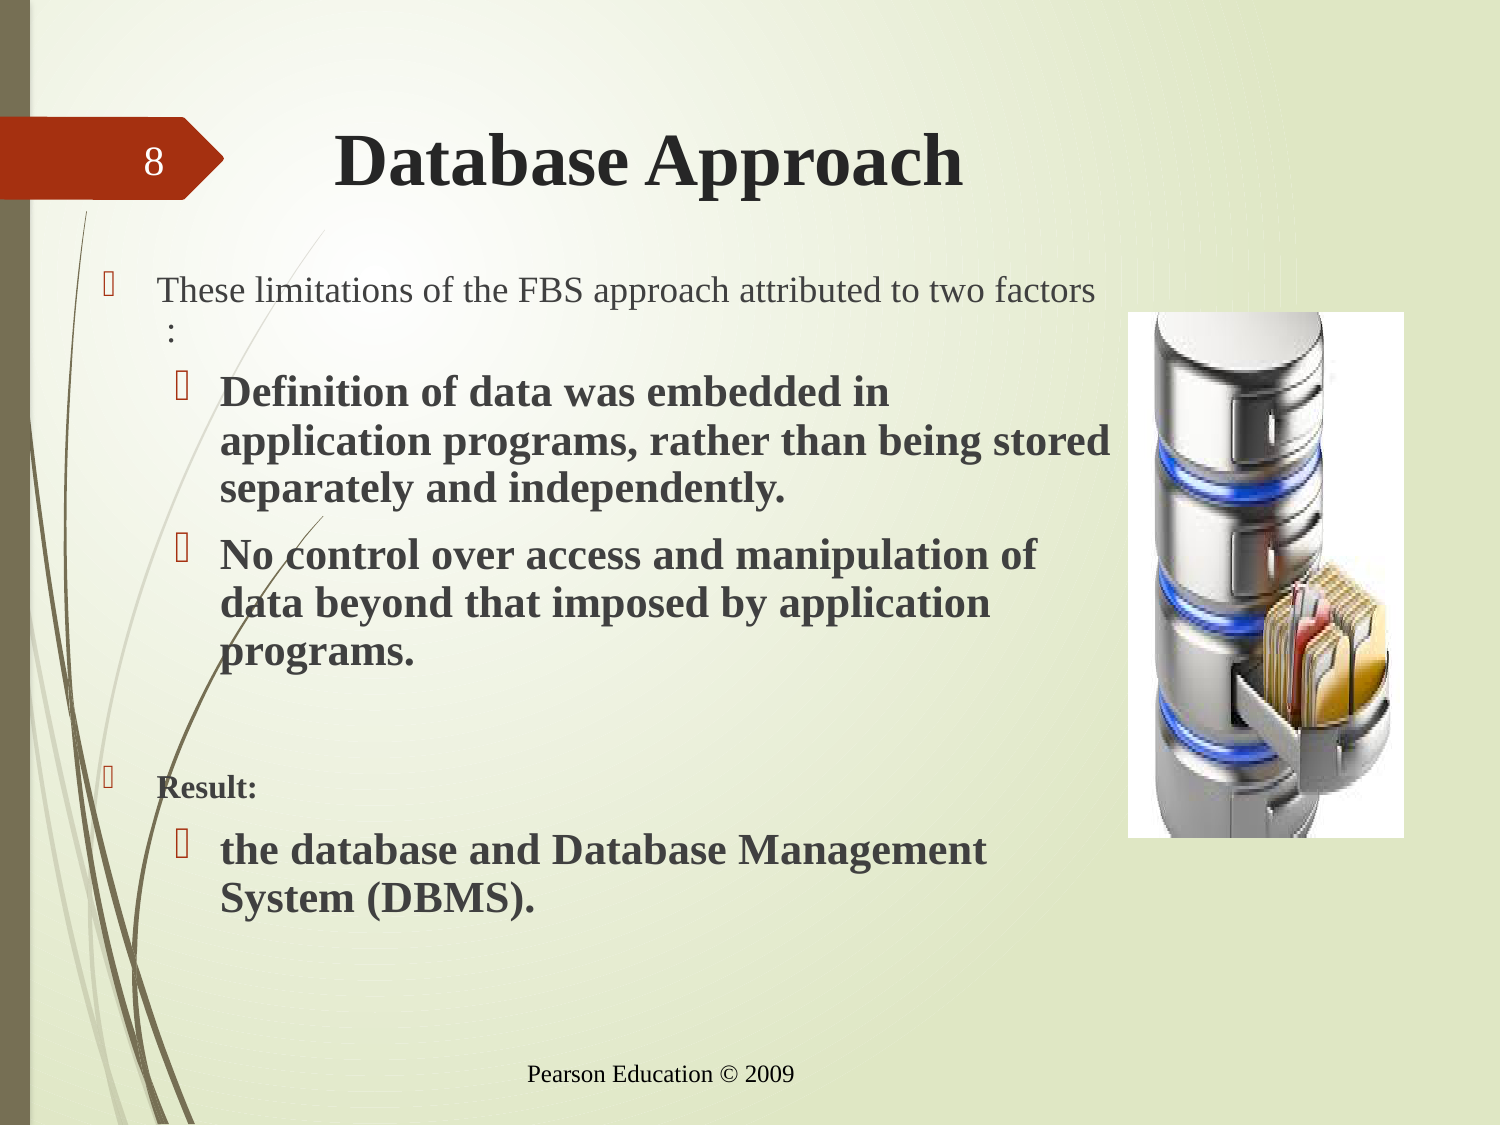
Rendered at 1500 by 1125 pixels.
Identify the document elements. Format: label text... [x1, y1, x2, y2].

slide_number 8 [83, 129, 180, 190]
title Database Approach [319, 102, 1400, 312]
text_box Pearson Education © 2009 [512, 1050, 1038, 1095]
list These limitations of the FBS approach attributed to two factors : Definition of data was embedded in application programs, rather than being stored separately and independently. No control over access and manipulation of data beyond that imposed by application programs. Result: the database and Database Management System (DBMS). [87, 262, 1128, 938]
picture [1127, 312, 1404, 838]
